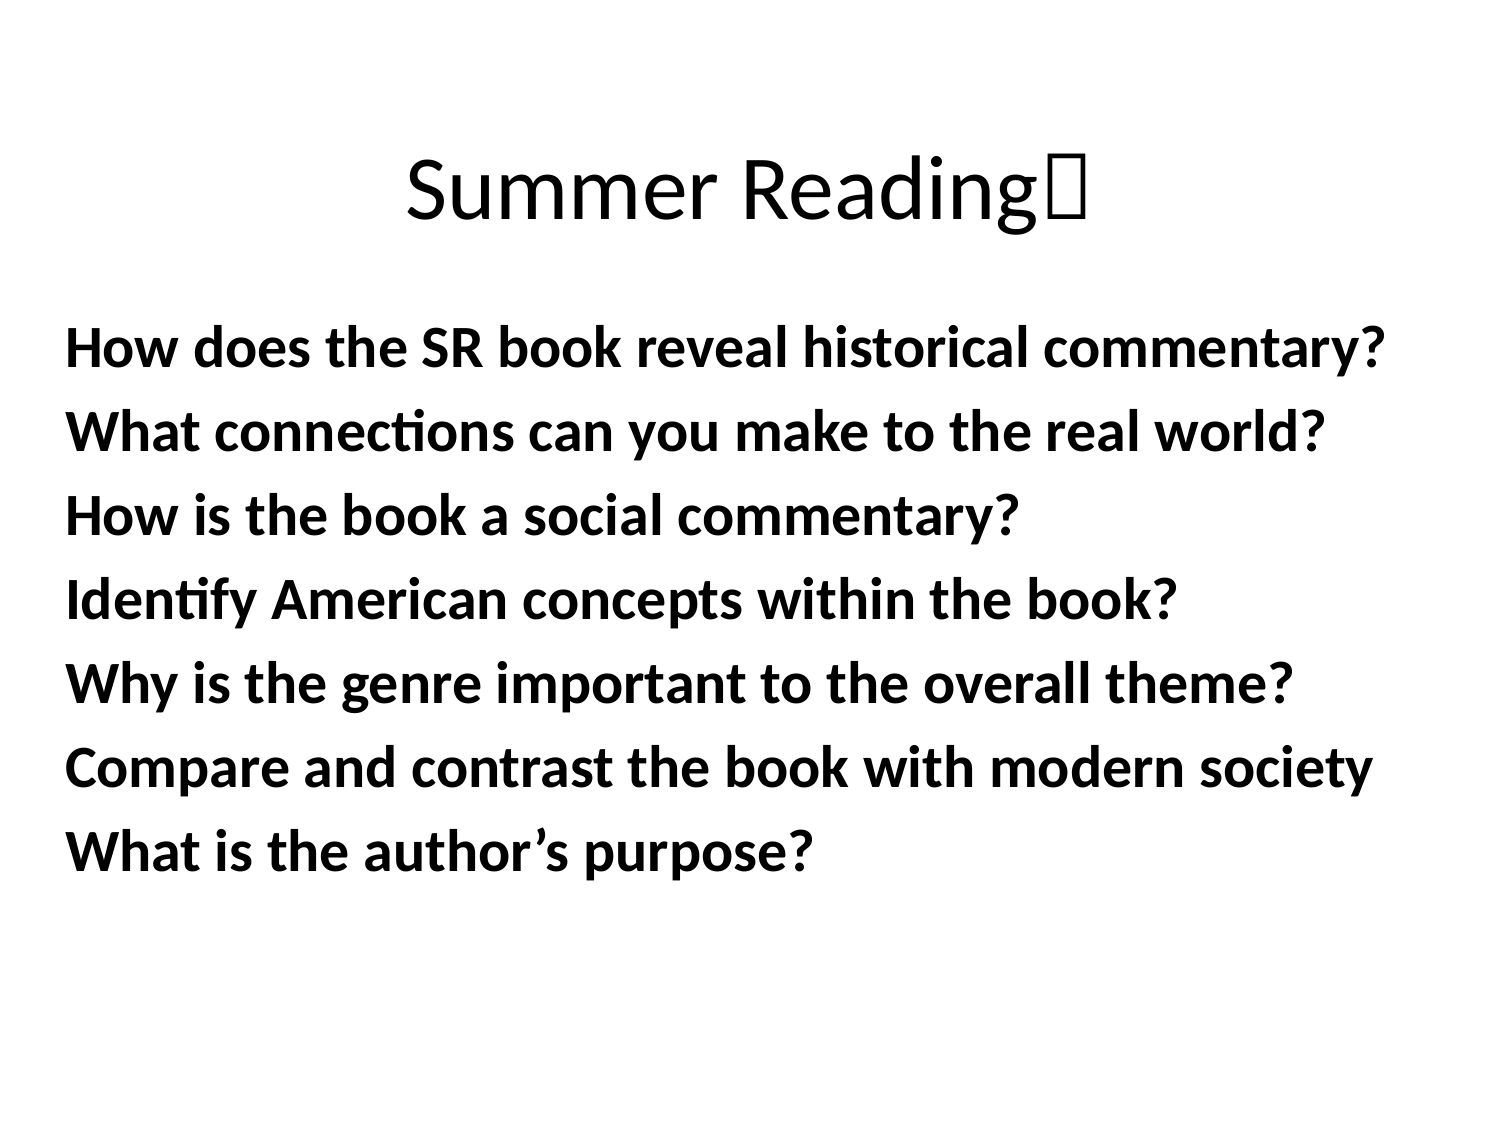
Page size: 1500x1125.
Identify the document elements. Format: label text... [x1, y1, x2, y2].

subtitle How does the SR book reveal historical commentary? What connections can you make to the real world? How is the book a social commentary? Identify American concepts within the book? Why is the genre important to the overall theme? Compare and contrast the book with modern society What is the author’s purpose? [50, 299, 1438, 1050]
title Summer Reading [112, 62, 1388, 299]
